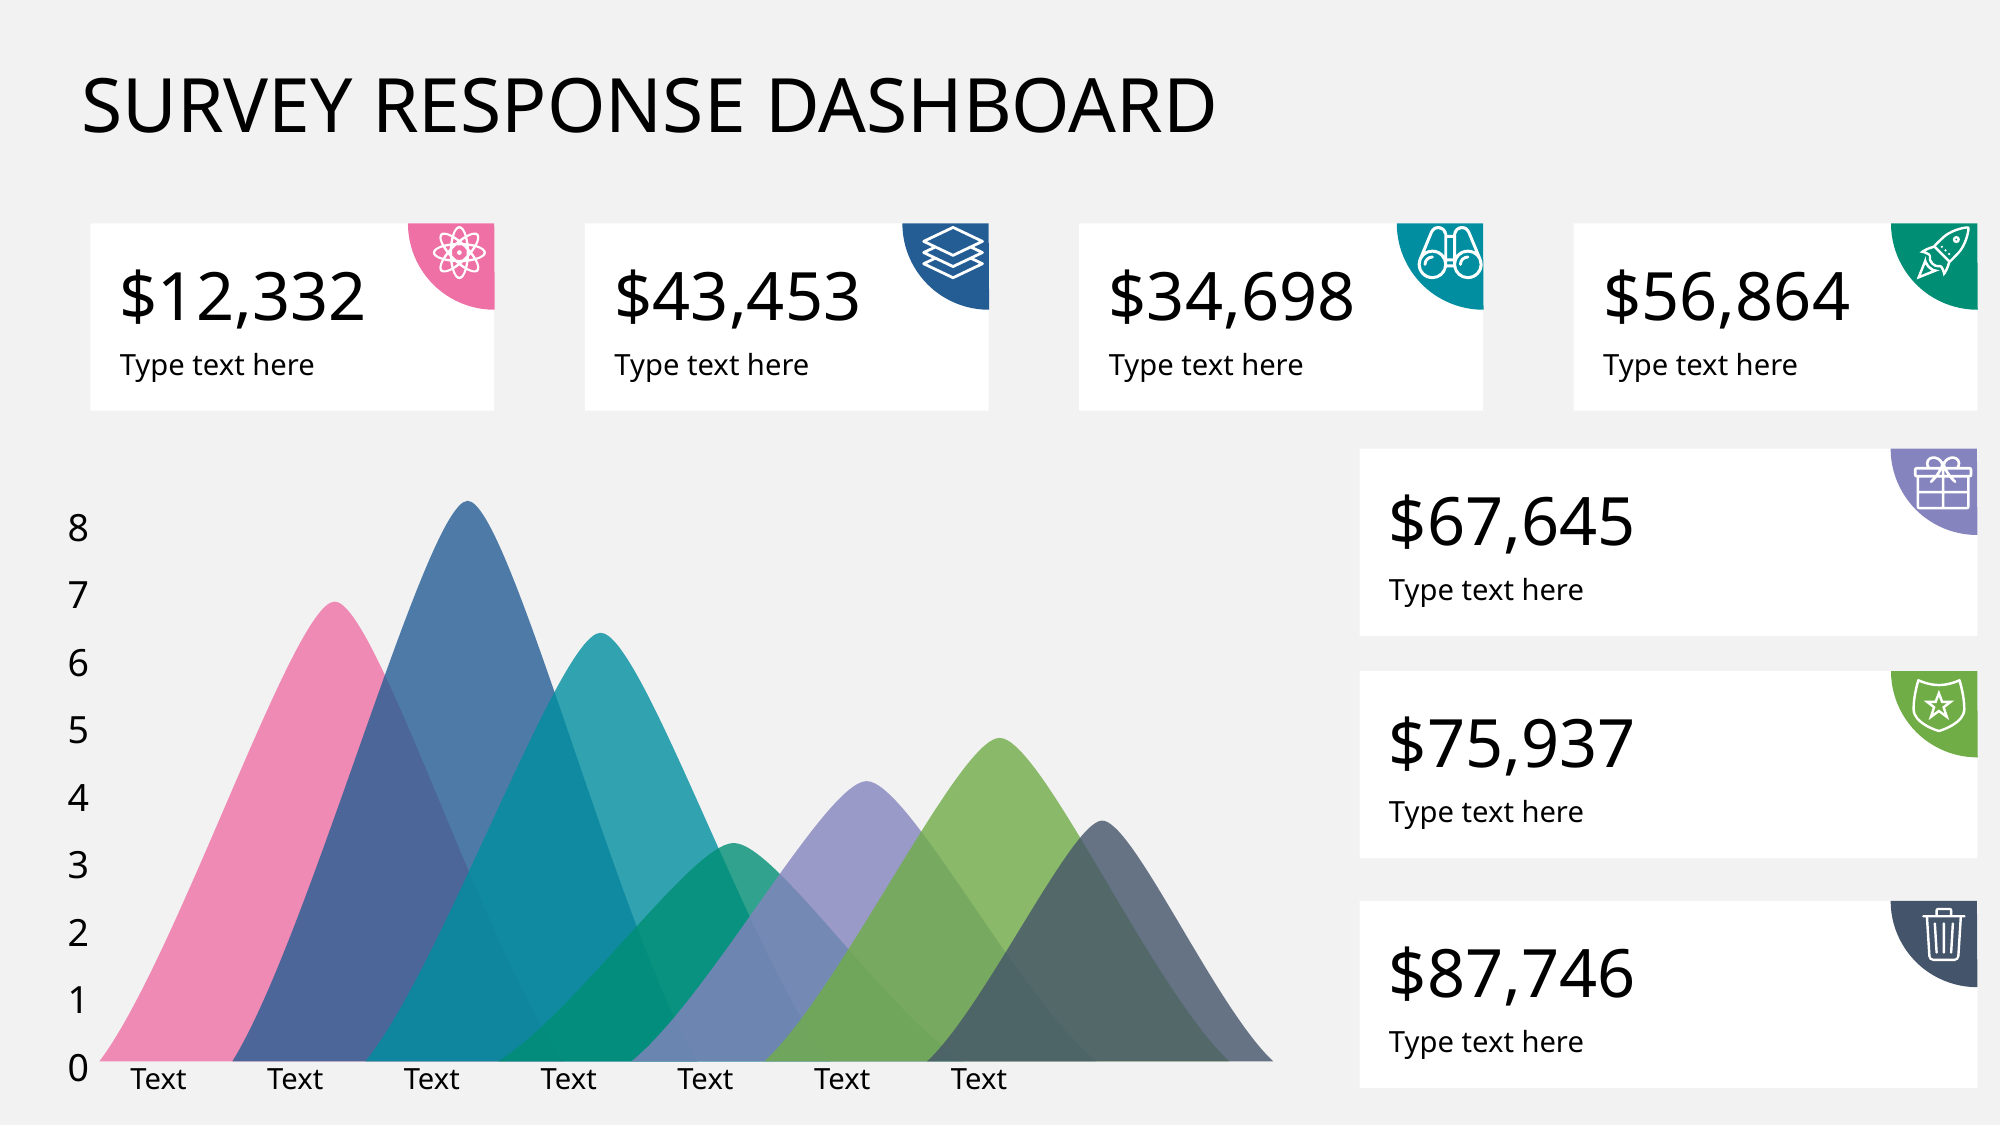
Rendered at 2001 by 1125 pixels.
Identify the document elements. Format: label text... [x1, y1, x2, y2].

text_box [52, 137, 2000, 1104]
title SURVEY RESPONSE DASHBOARD [66, 0, 1944, 137]
